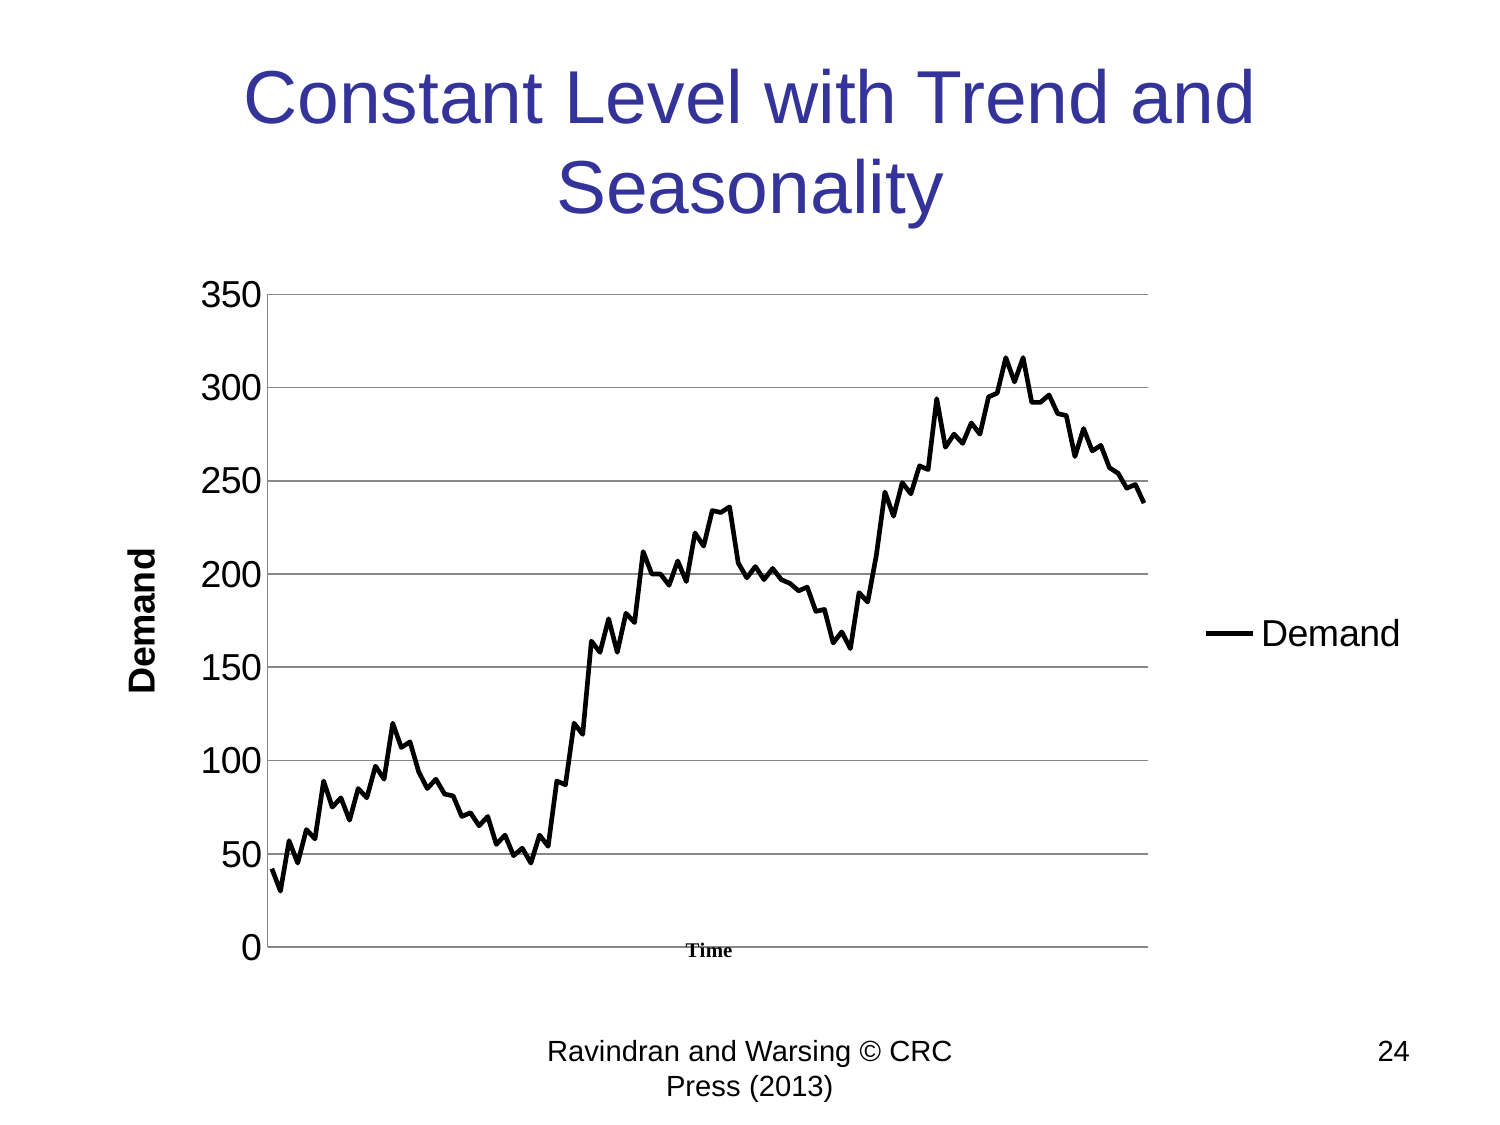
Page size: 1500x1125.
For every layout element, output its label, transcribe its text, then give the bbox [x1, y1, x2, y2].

chart [74, 262, 1426, 1006]
slide_number 24 [1074, 1024, 1425, 1103]
footer Ravindran and Warsing © CRC Press (2013) [512, 1024, 988, 1103]
title Constant Level with Trend and Seasonality [74, 44, 1426, 233]
